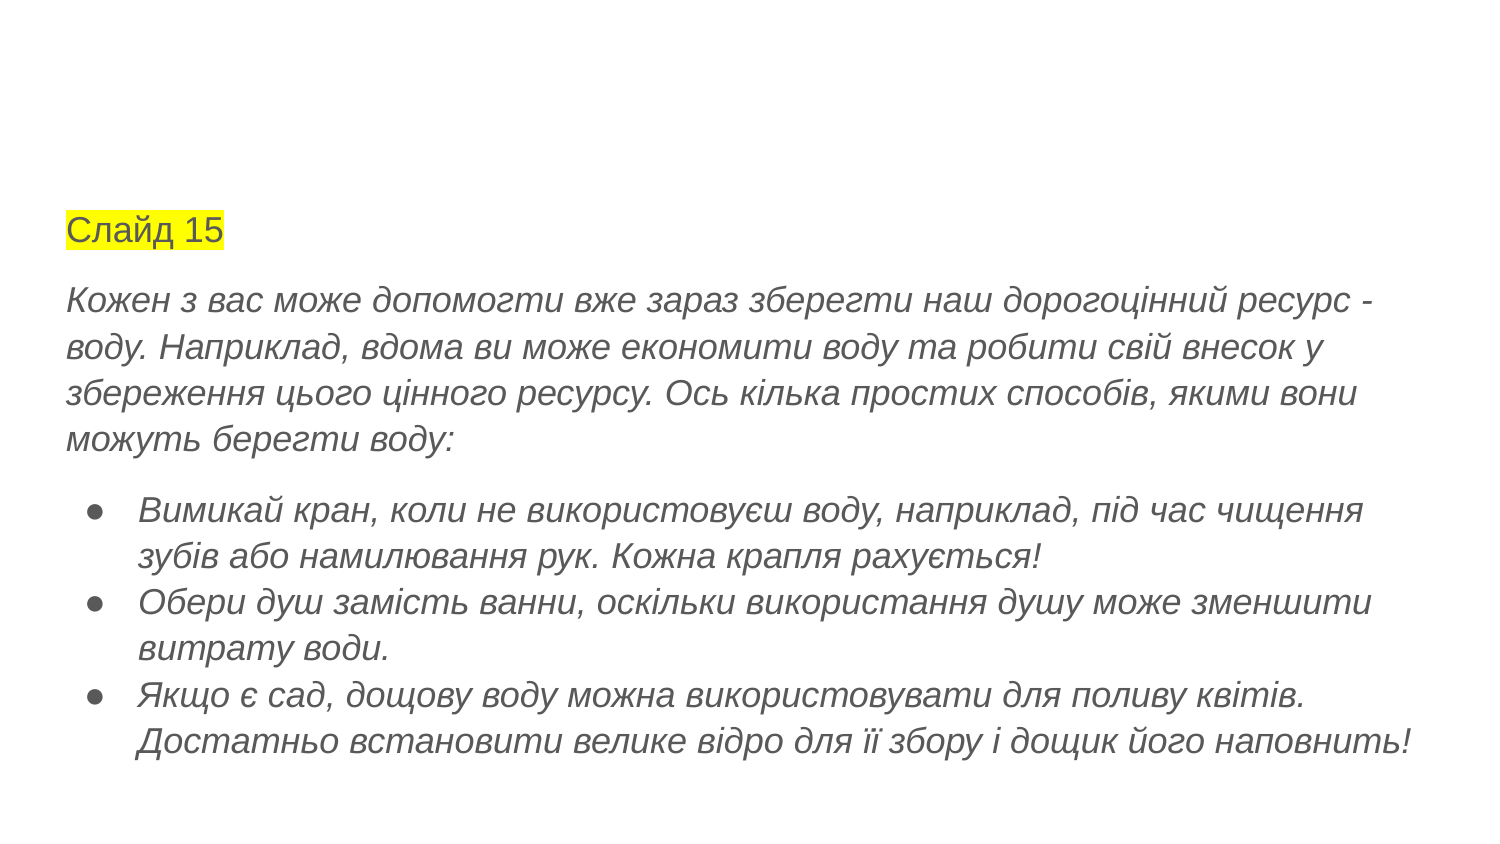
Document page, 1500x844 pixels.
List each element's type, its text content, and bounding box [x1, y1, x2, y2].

list Слайд 15 Кожен з вас може допомогти вже зараз зберегти наш дорогоцінний ресурс - воду. Наприклад, вдома ви може економити воду та робити свій внесок у збереження цього цінного ресурсу. Ось кілька простих способів, якими вони можуть берегти воду: Вимикай кран, коли не використовуєш воду, наприклад, під час чищення зубів або намилювання рук. Кожна крапля рахується! Обери душ замість ванни, оскільки використання душу може зменшити витрату води. Якщо є сад, дощову воду можна використовувати для поливу квітів. Достатньо встановити велике відро для її збору і дощик його наповнить! [51, 189, 1449, 808]
